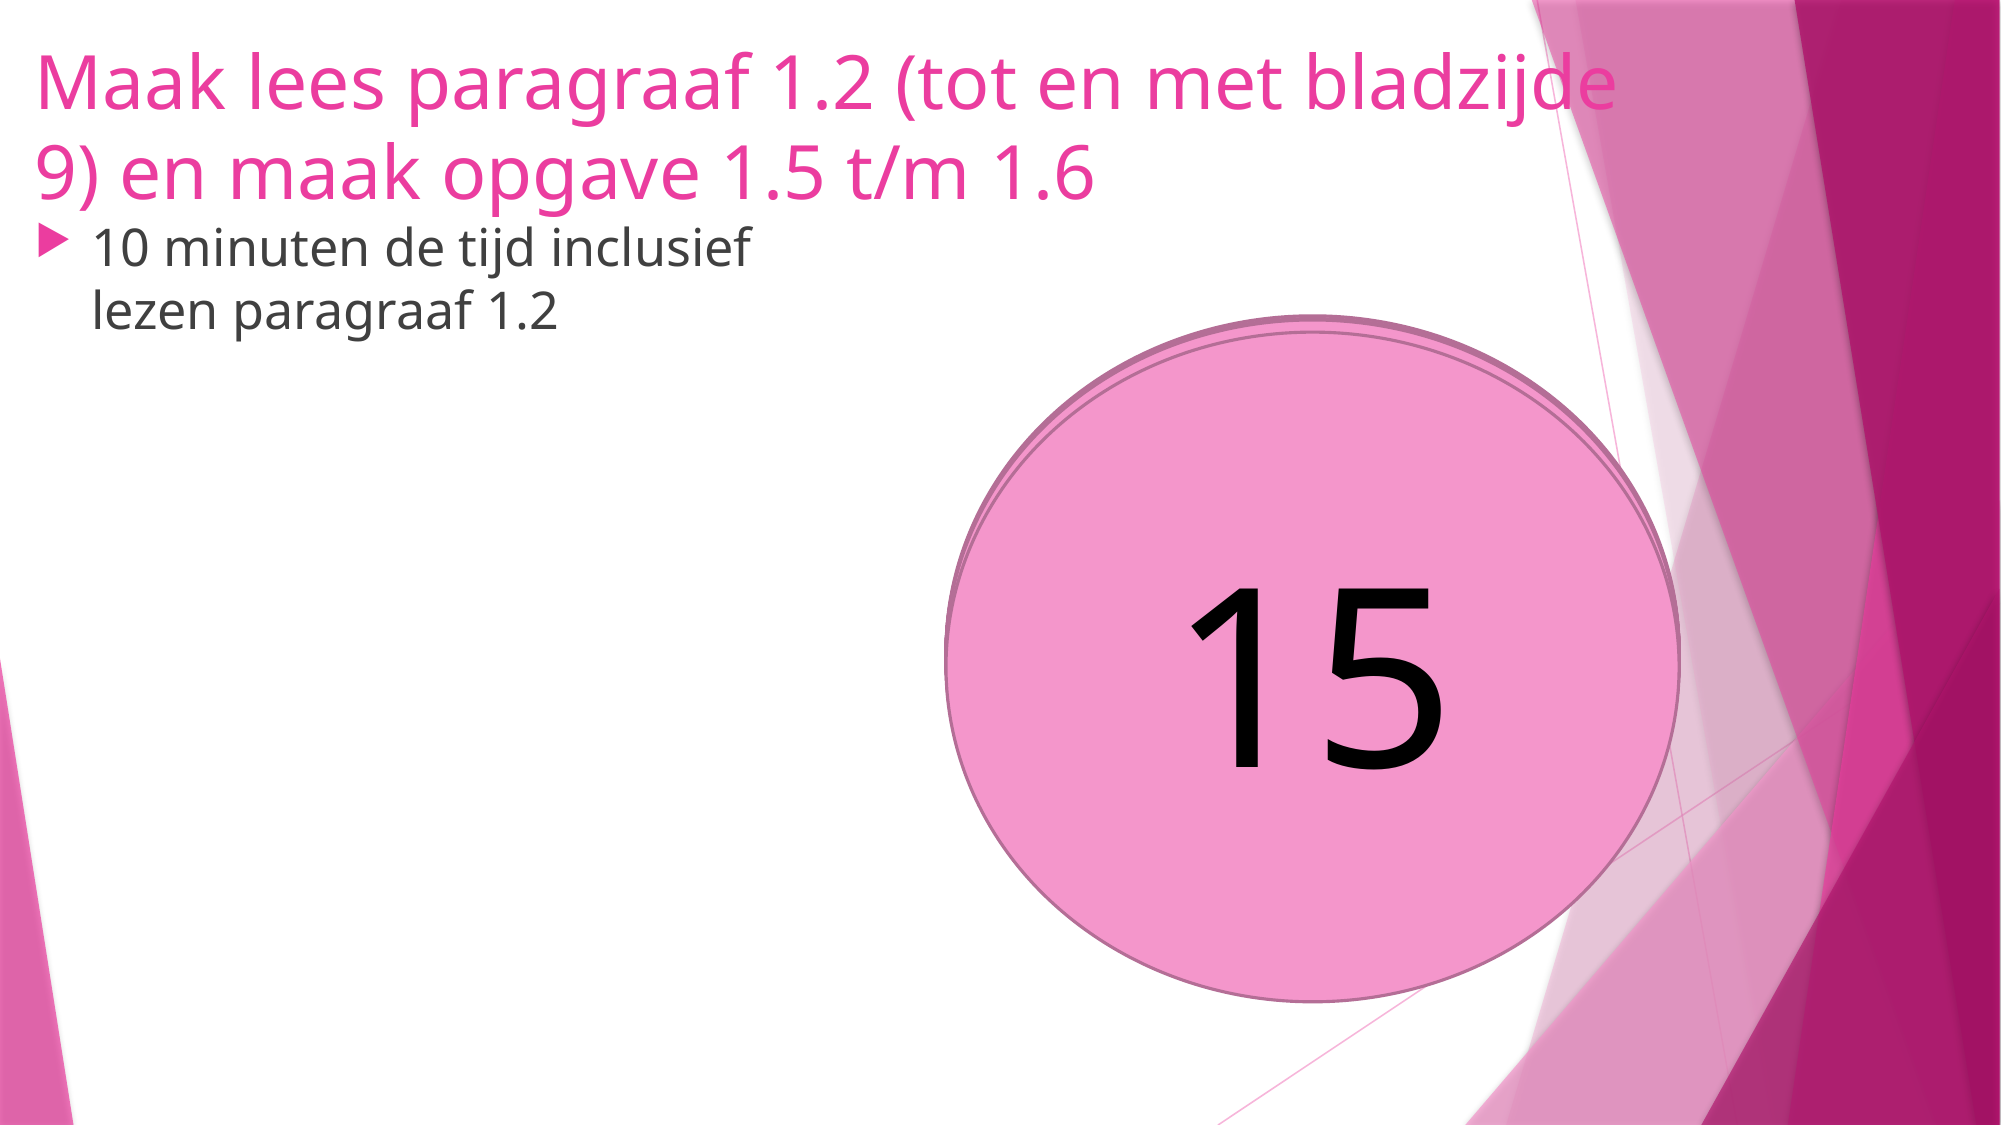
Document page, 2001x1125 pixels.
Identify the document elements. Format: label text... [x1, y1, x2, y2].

text_box 14 [944, 318, 1681, 648]
title Maak lees paragraaf 1.2 (tot en met bladzijde 9) en maak opgave 1.5 t/m 1.6 [19, 27, 1645, 319]
text_box 15 [944, 330, 1681, 1004]
list 10 minuten de tijd inclusief lezen paragraaf 1.2 [19, 207, 865, 1112]
text_box 10 [959, 314, 1668, 562]
